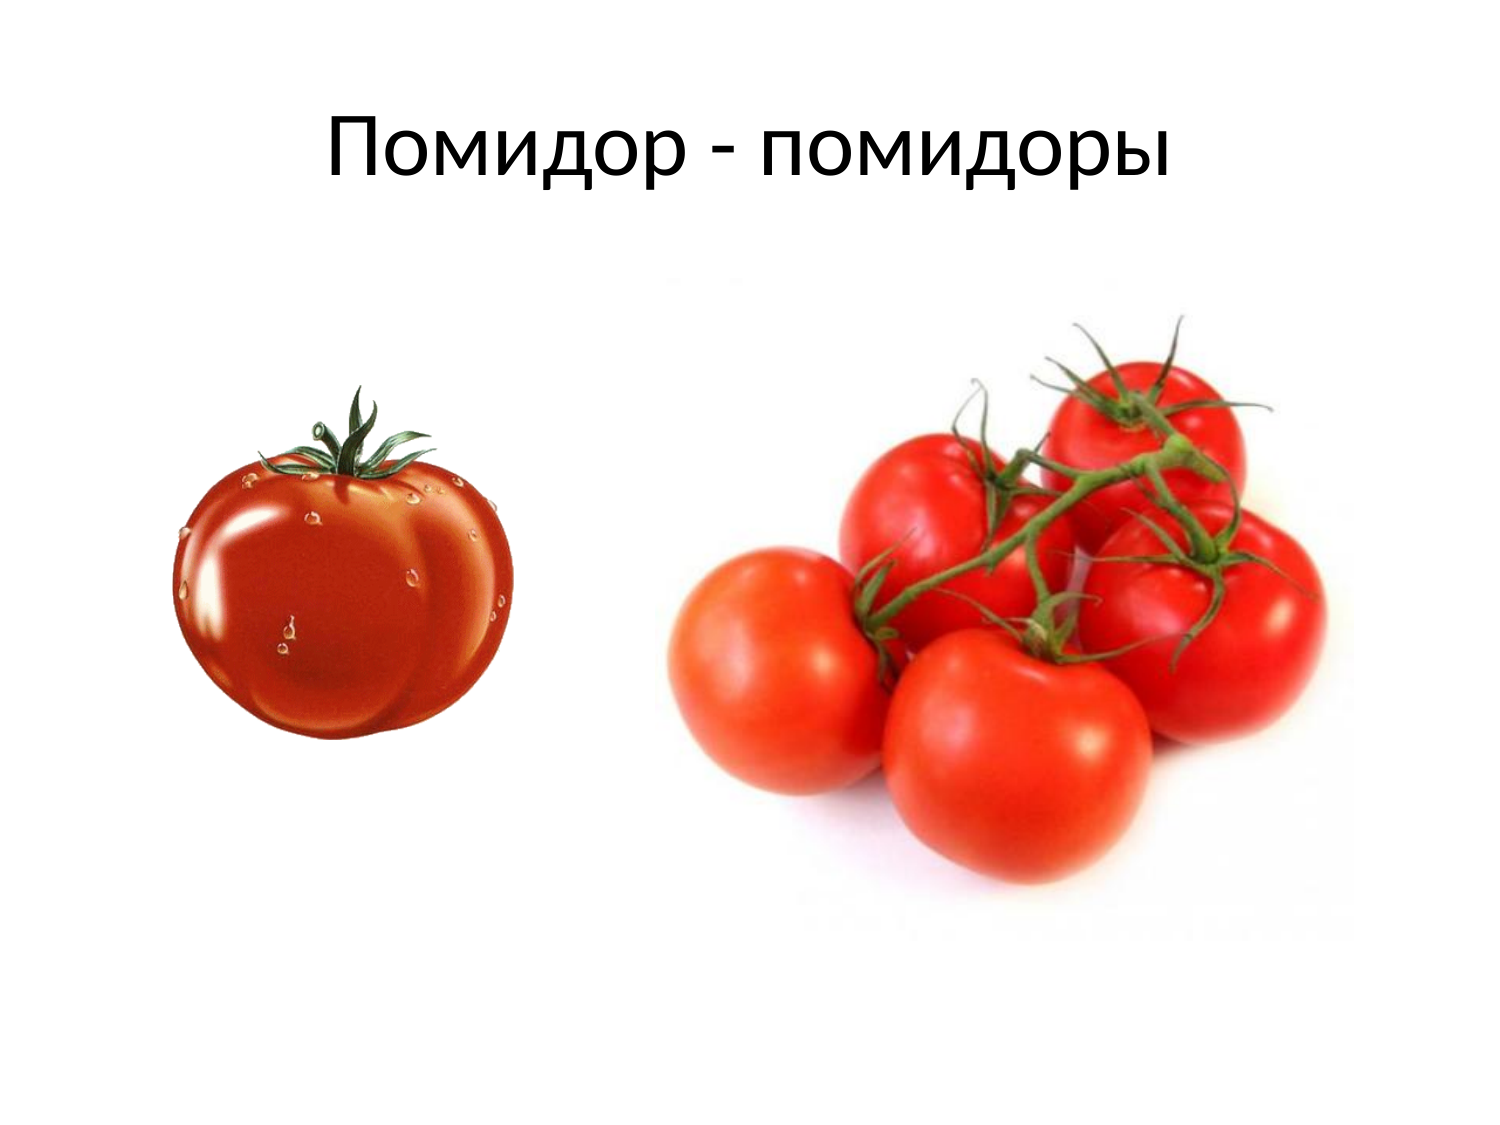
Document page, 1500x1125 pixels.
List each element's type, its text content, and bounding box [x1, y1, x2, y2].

picture [655, 278, 1354, 941]
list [171, 385, 514, 740]
title Помидор - помидоры [75, 45, 1425, 233]
